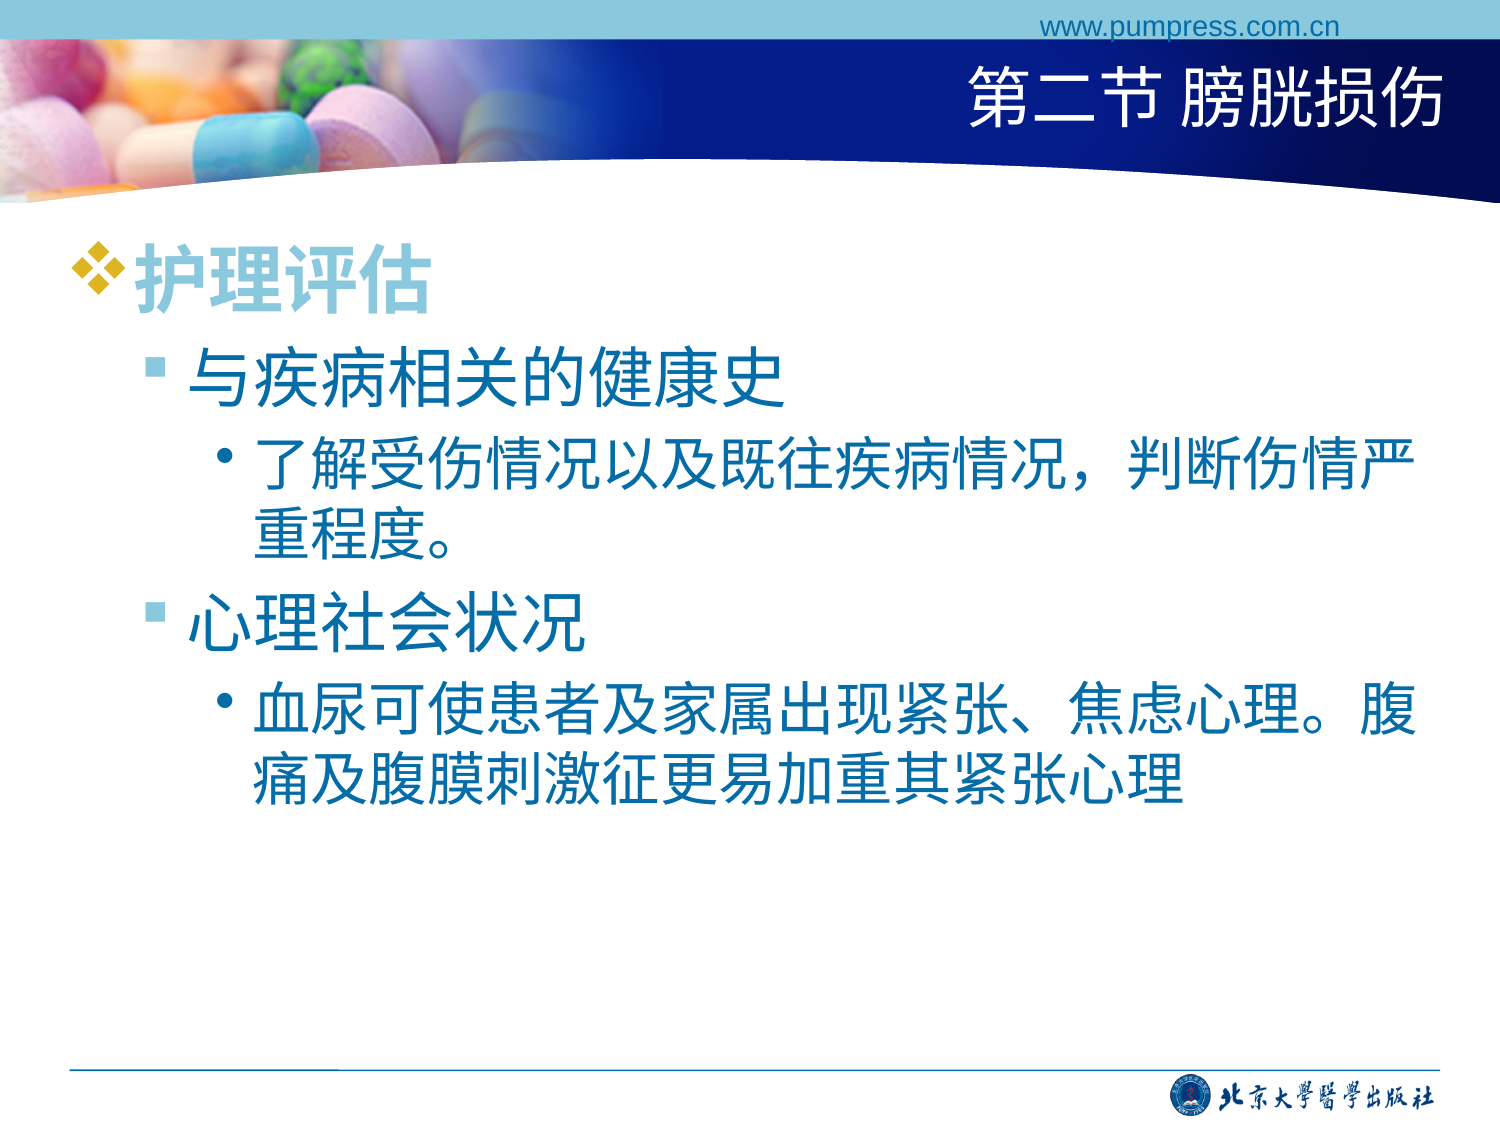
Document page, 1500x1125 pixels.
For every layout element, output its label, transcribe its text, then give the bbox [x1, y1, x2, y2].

picture [1170, 1074, 1436, 1118]
picture [0, 40, 1500, 203]
slide_number www.pumpress.com.cn [1025, 0, 1463, 38]
list 护理评估 与疾病相关的健康史 了解受伤情况以及既往疾病情况，判断伤情严重程度。 心理社会状况 血尿可使患者及家属出现紧张、焦虑心理。腹痛及腹膜刺激征更易加重其紧张心理 [49, 224, 1463, 1026]
title 第二节 膀胱损伤 [137, 49, 1463, 143]
